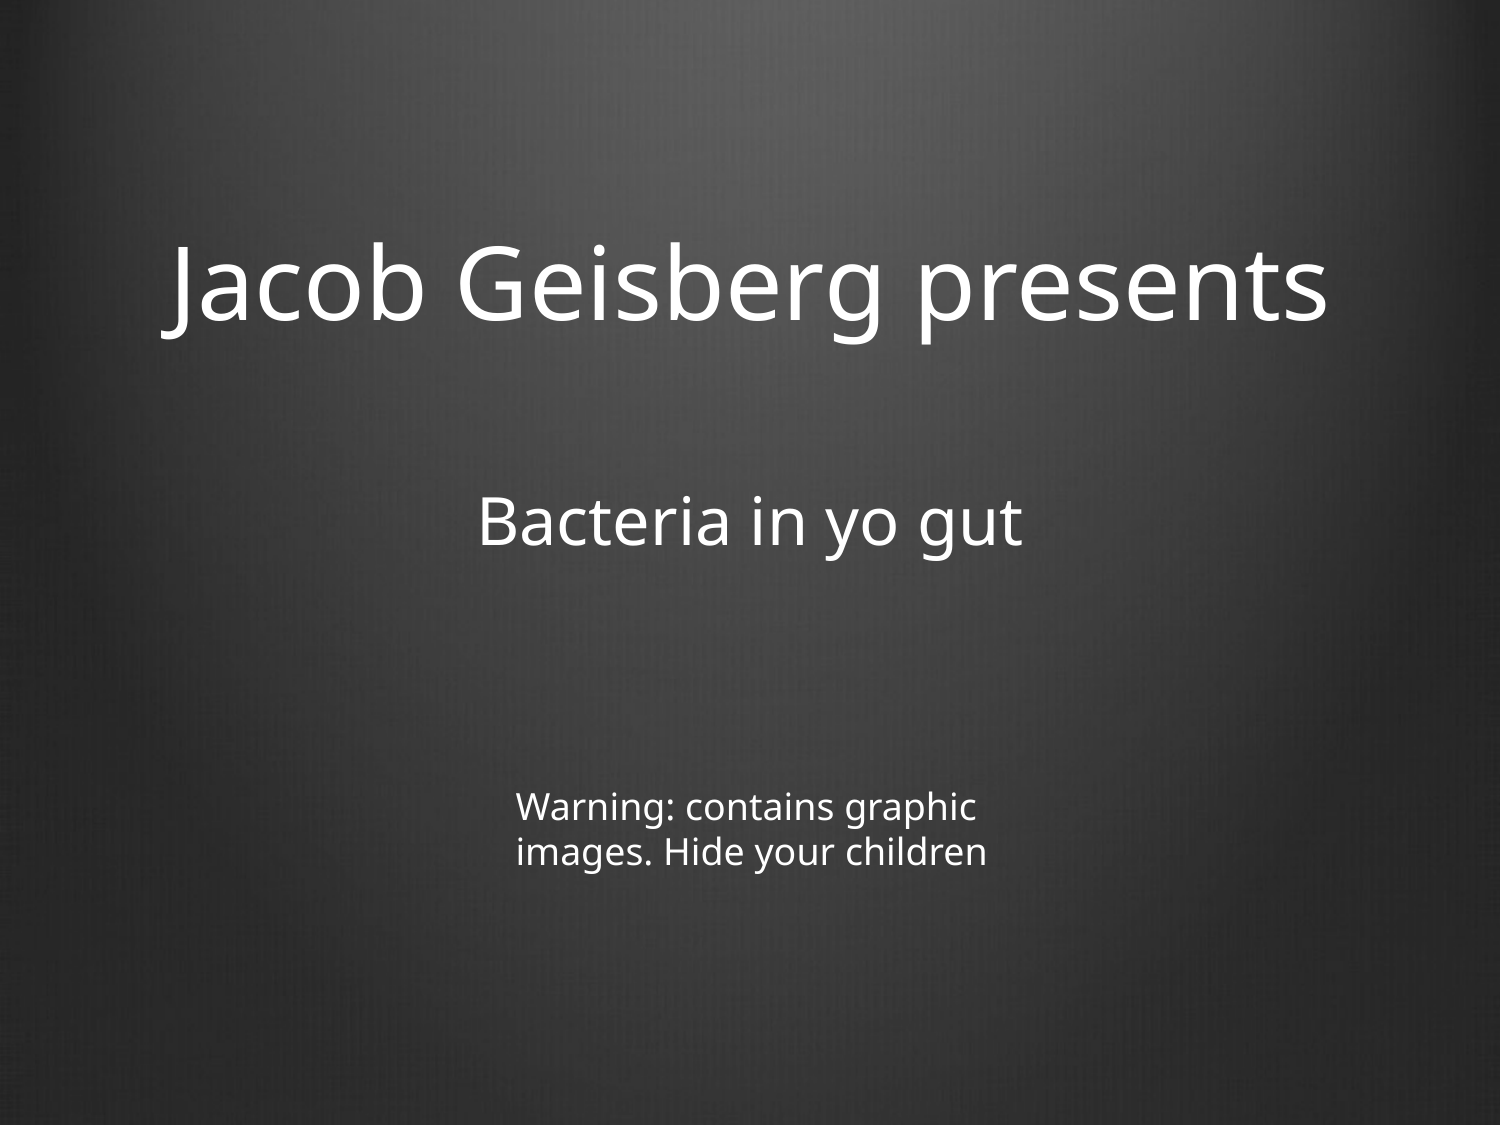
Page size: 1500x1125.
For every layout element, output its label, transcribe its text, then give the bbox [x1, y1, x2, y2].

text_box Warning: contains graphic images. Hide your children [500, 775, 1098, 881]
subtitle Bacteria in yo gut [225, 471, 1275, 759]
title Jacob Geisberg presents [112, 107, 1388, 349]
